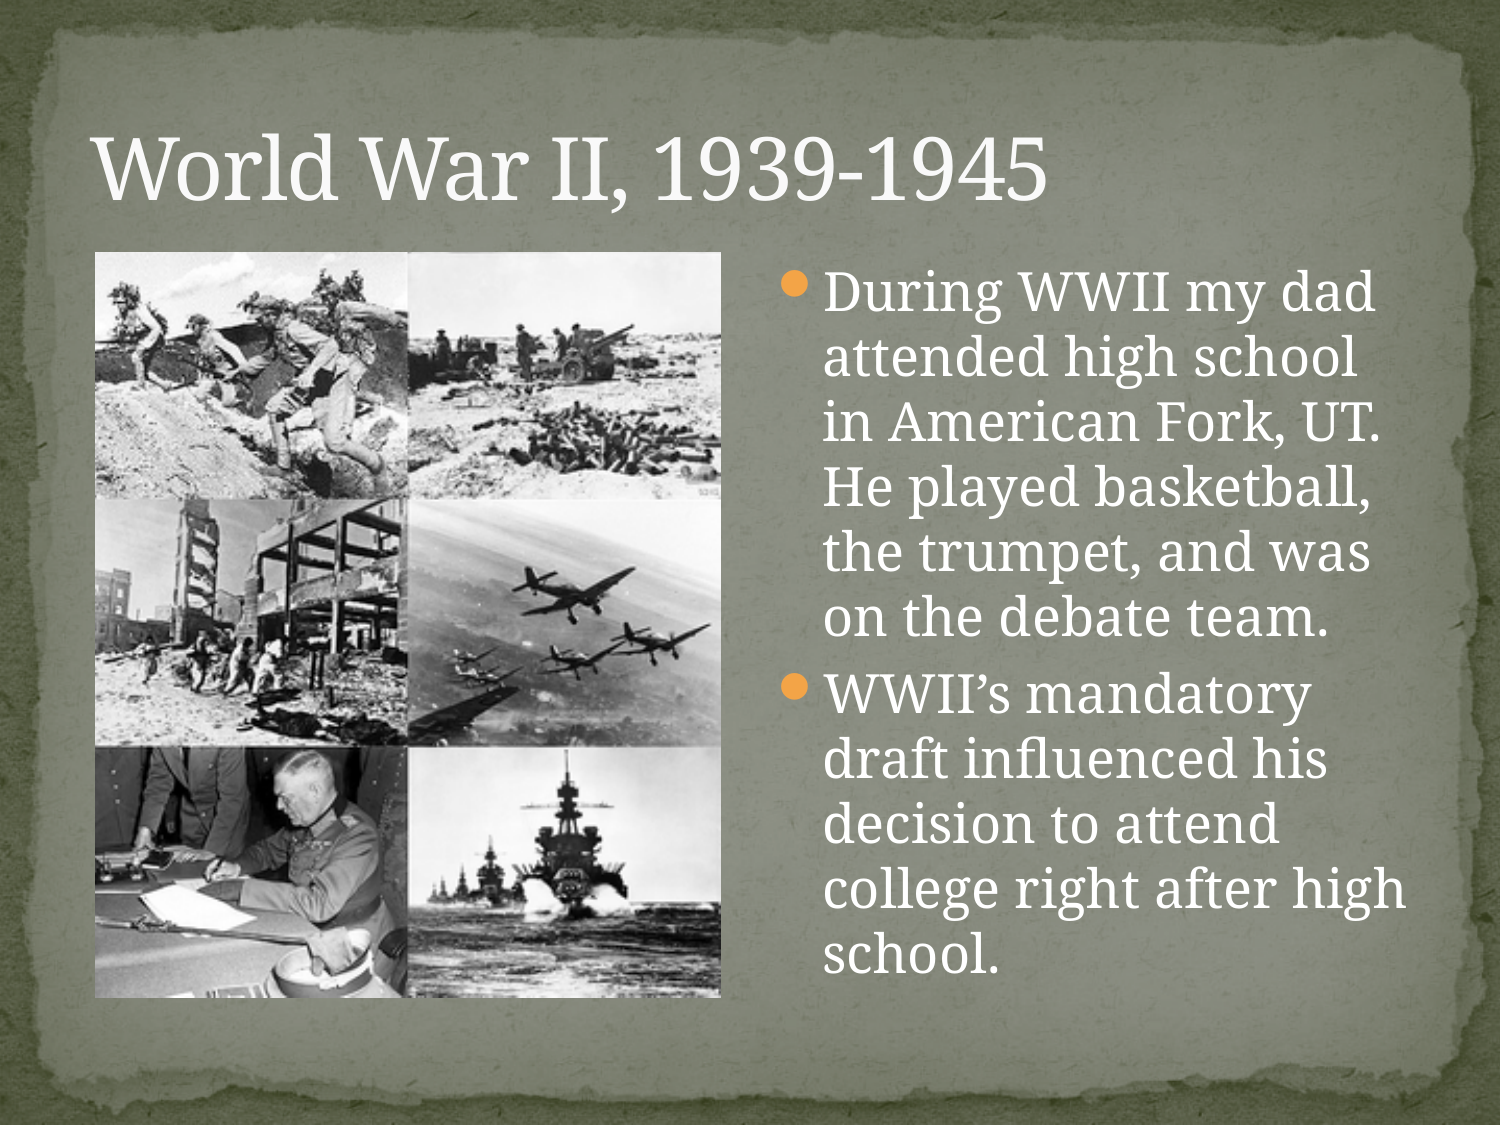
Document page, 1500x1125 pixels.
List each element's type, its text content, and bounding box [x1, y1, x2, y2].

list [98, 254, 719, 997]
list During WWII my dad attended high school in American Fork, UT. He played basketball, the trumpet, and was on the debate team. WWII’s mandatory draft influenced his decision to attend college right after high school. [762, 249, 1429, 1000]
title World War II, 1939-1945 [74, 24, 1425, 225]
